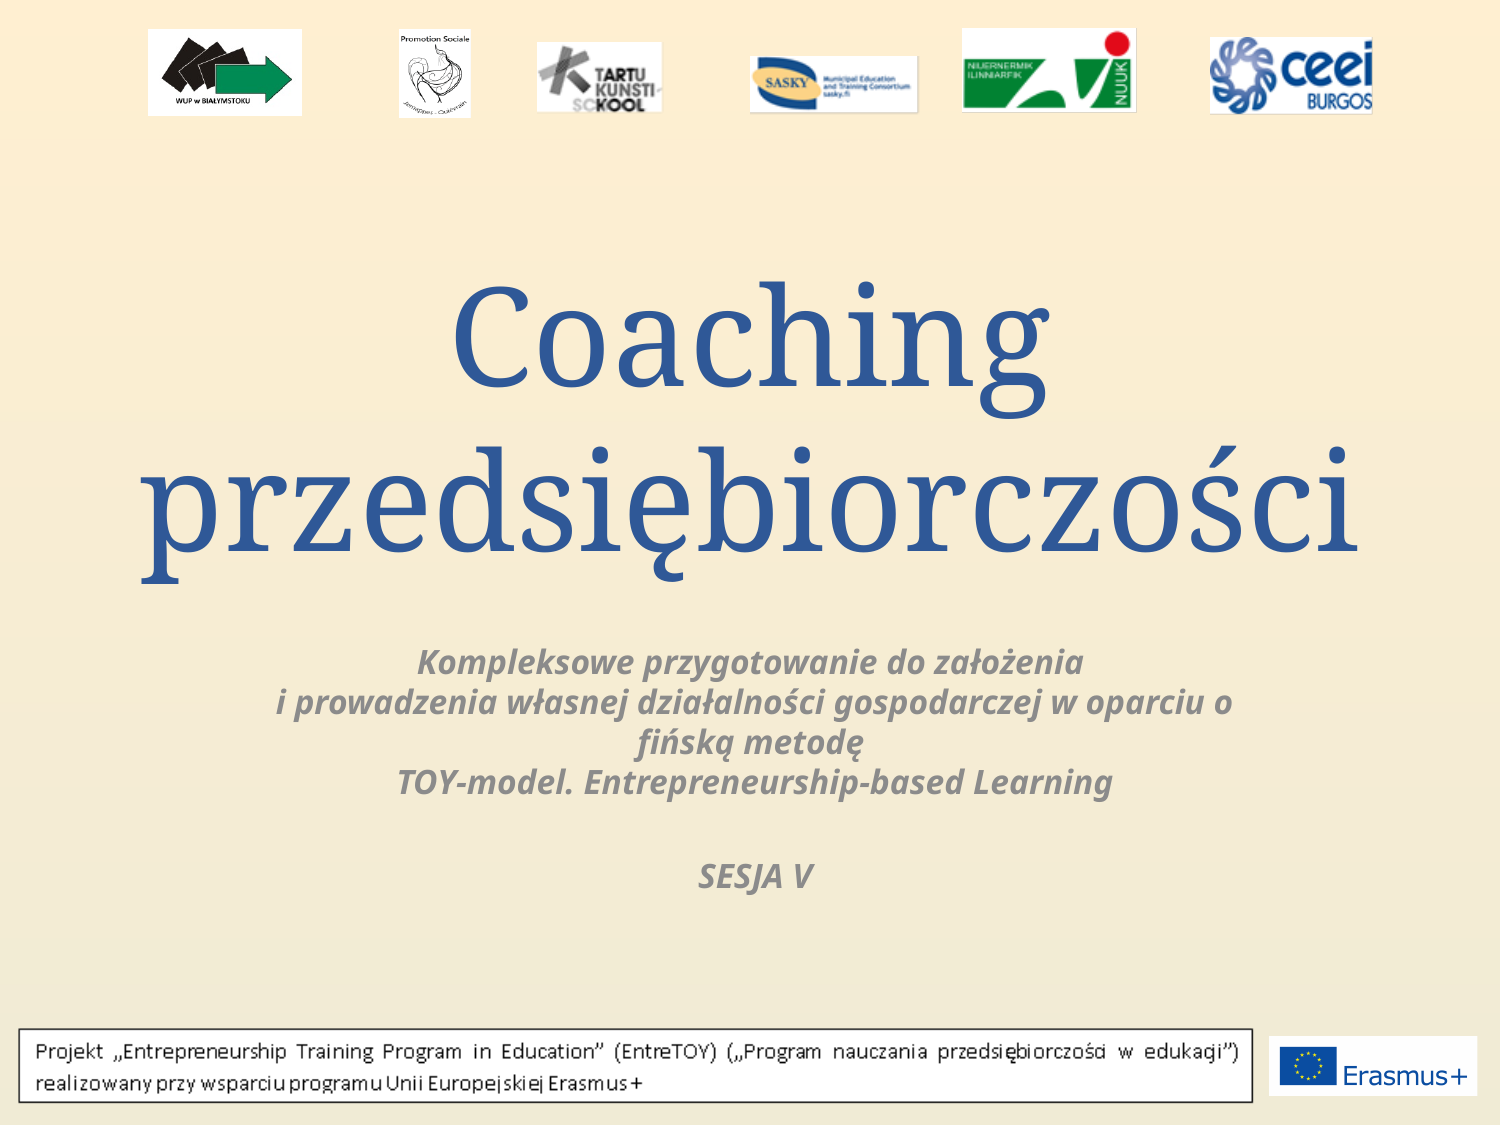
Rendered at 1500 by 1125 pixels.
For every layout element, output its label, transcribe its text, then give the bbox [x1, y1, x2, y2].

picture [148, 29, 302, 116]
subtitle Kompleksowe przygotowanie do założenia i prowadzenia własnej działalności gospodarczej w oparciu o fińską metodę TOY-model. Entrepreneurship-based Learning SESJA V [230, 633, 1281, 906]
picture [399, 29, 471, 99]
picture [1210, 37, 1374, 99]
picture [962, 28, 1140, 99]
title Coaching przedsiębiorczości [112, 99, 1388, 587]
picture [537, 42, 668, 99]
picture [17, 1027, 1255, 1105]
picture [750, 56, 921, 99]
